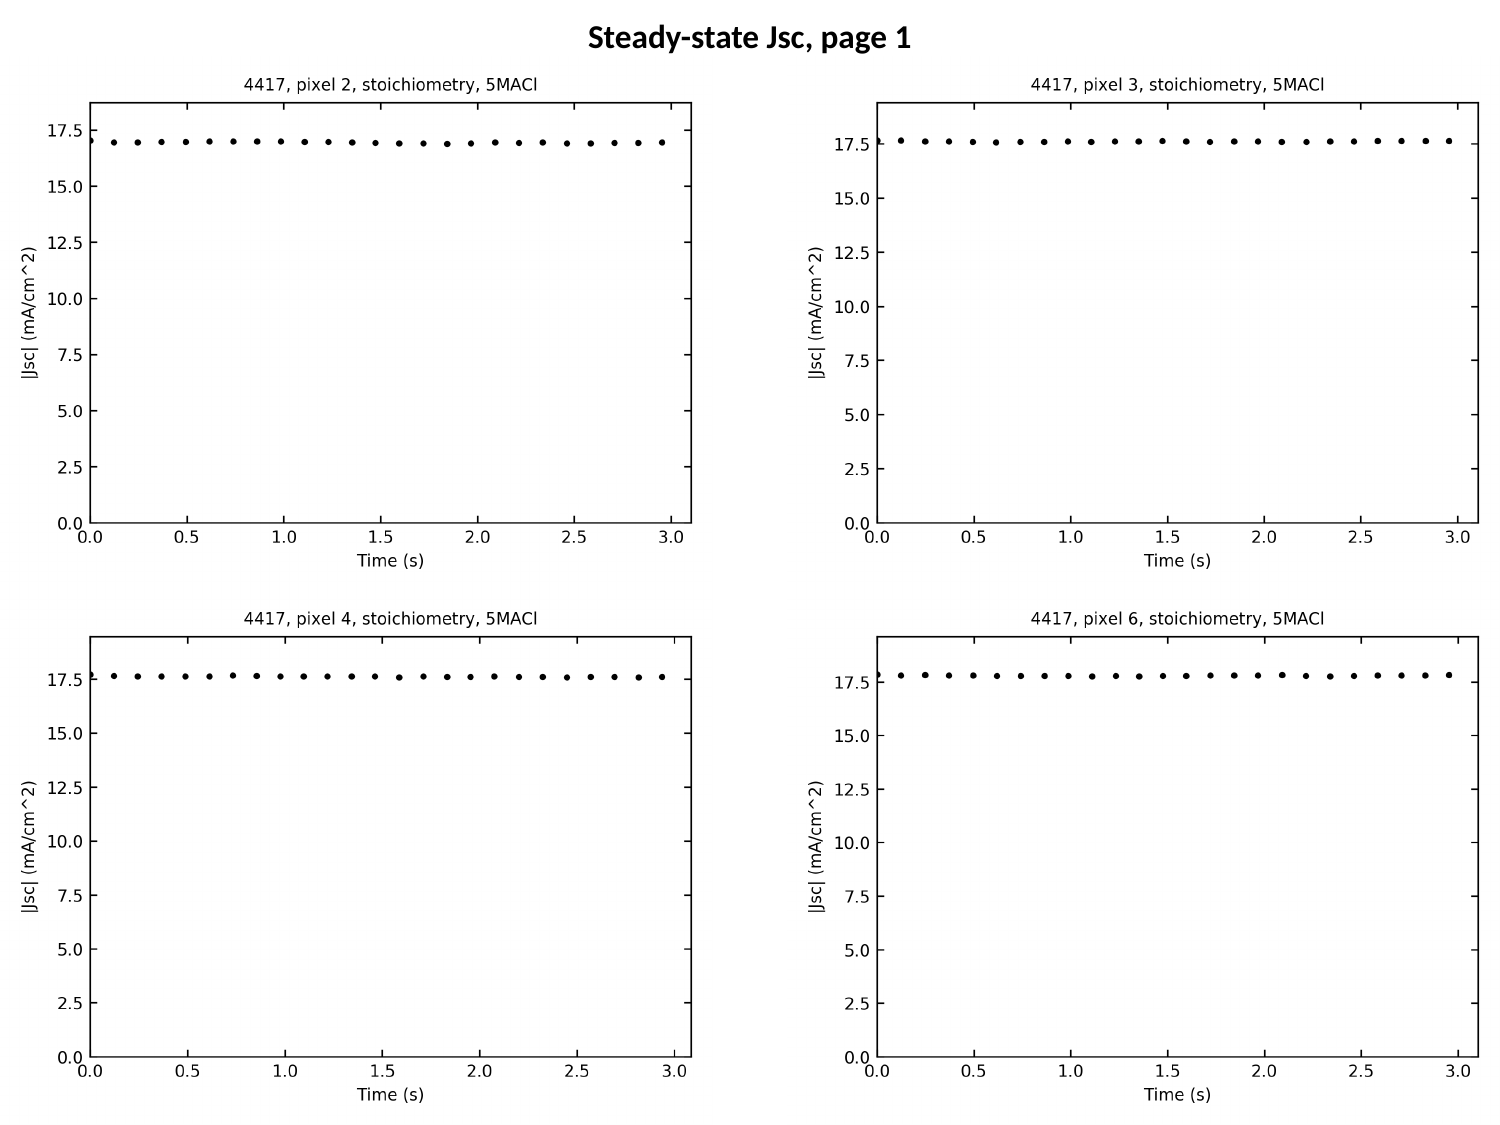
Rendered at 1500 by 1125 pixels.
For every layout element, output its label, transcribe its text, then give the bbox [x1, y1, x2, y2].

picture [0, 56, 713, 1125]
picture [787, 56, 1500, 1125]
title Steady-state Jsc, page 1 [0, 0, 1500, 75]
